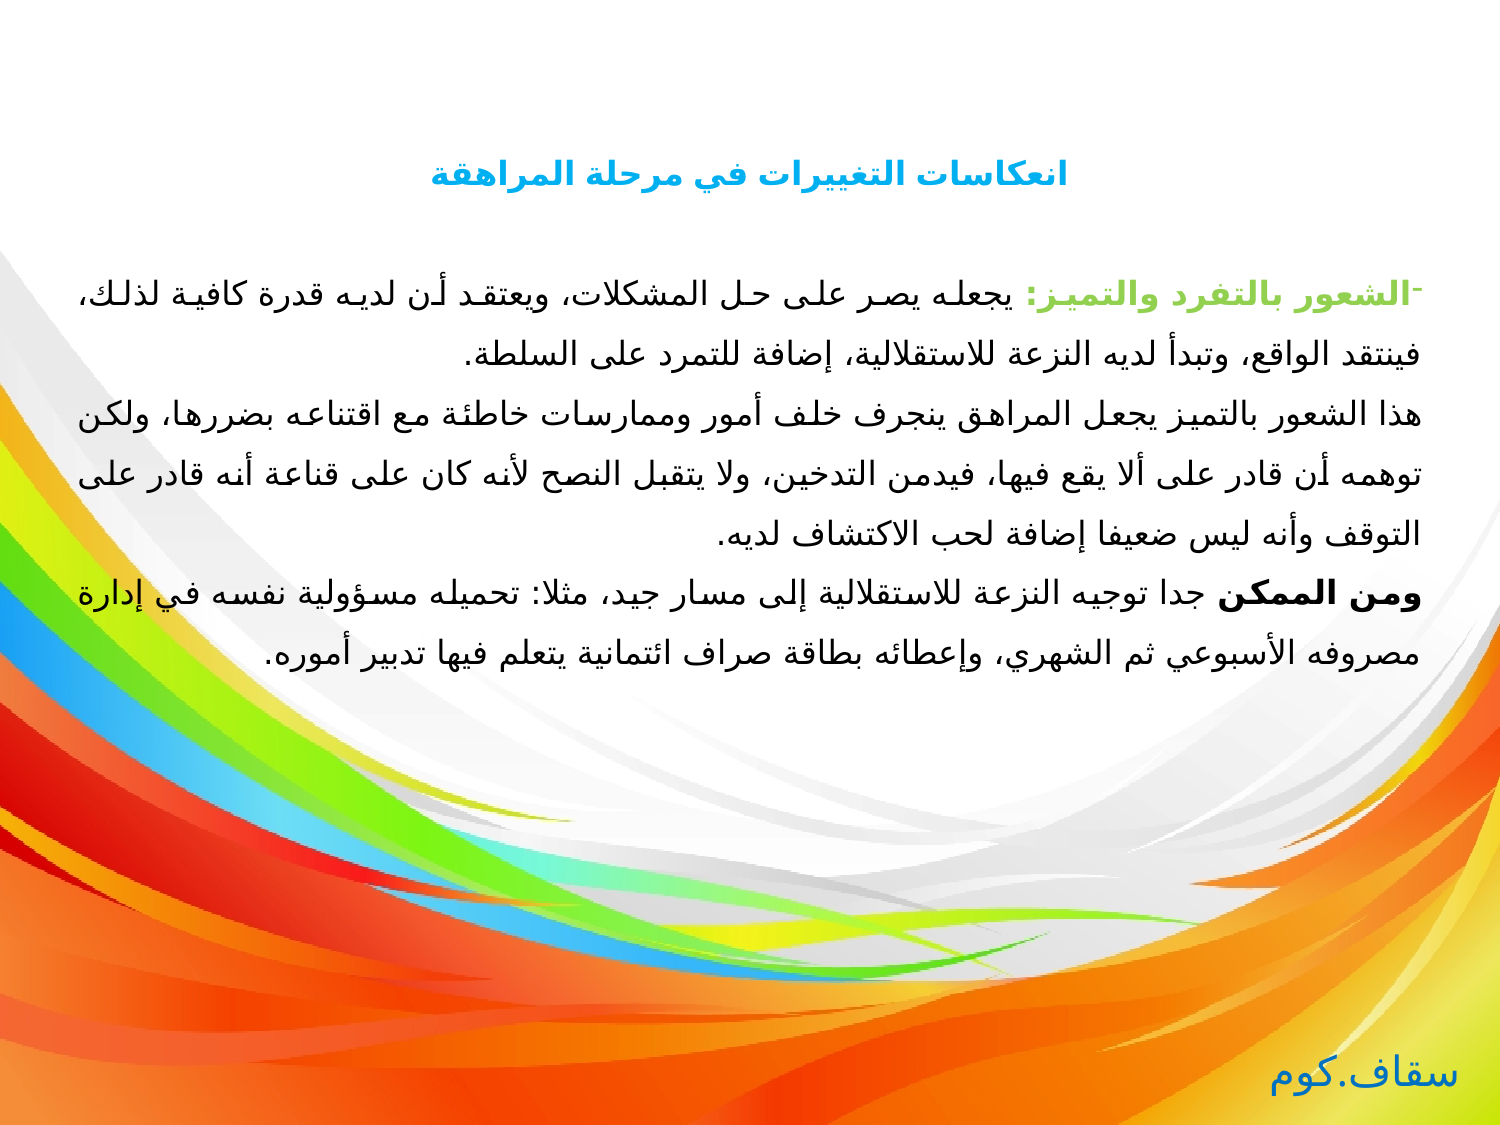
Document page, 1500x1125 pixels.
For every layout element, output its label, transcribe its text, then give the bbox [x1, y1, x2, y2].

text_box انعكاسات التغييرات في مرحلة المراهقة الشعور بالتفرد والتميز: يجعله يصر على حل المشكلات، ويعتقد أن لديه قدرة كافية لذلك، فينتقد الواقع، وتبدأ لديه النزعة للاستقلالية، إضافة للتمرد على السلطة. هذا الشعور بالتميز يجعل المراهق ينجرف خلف أمور وممارسات خاطئة مع اقتناعه بضررها، ولكن توهمه أن قادر على ألا يقع فيها، فيدمن التدخين، ولا يتقبل النصح لأنه كان على قناعة أنه قادر على التوقف وأنه ليس ضعيفا إضافة لحب الاكتشاف لديه. ومن الممكن جدا توجيه النزعة للاستقلالية إلى مسار جيد، مثلا: تحميله مسؤولية نفسه في إدارة مصروفه الأسبوعي ثم الشهري، وإعطائه بطاقة صراف ائتمانية يتعلم فيها تدبير أموره. [62, 124, 1438, 718]
picture [0, 0, 1500, 1125]
